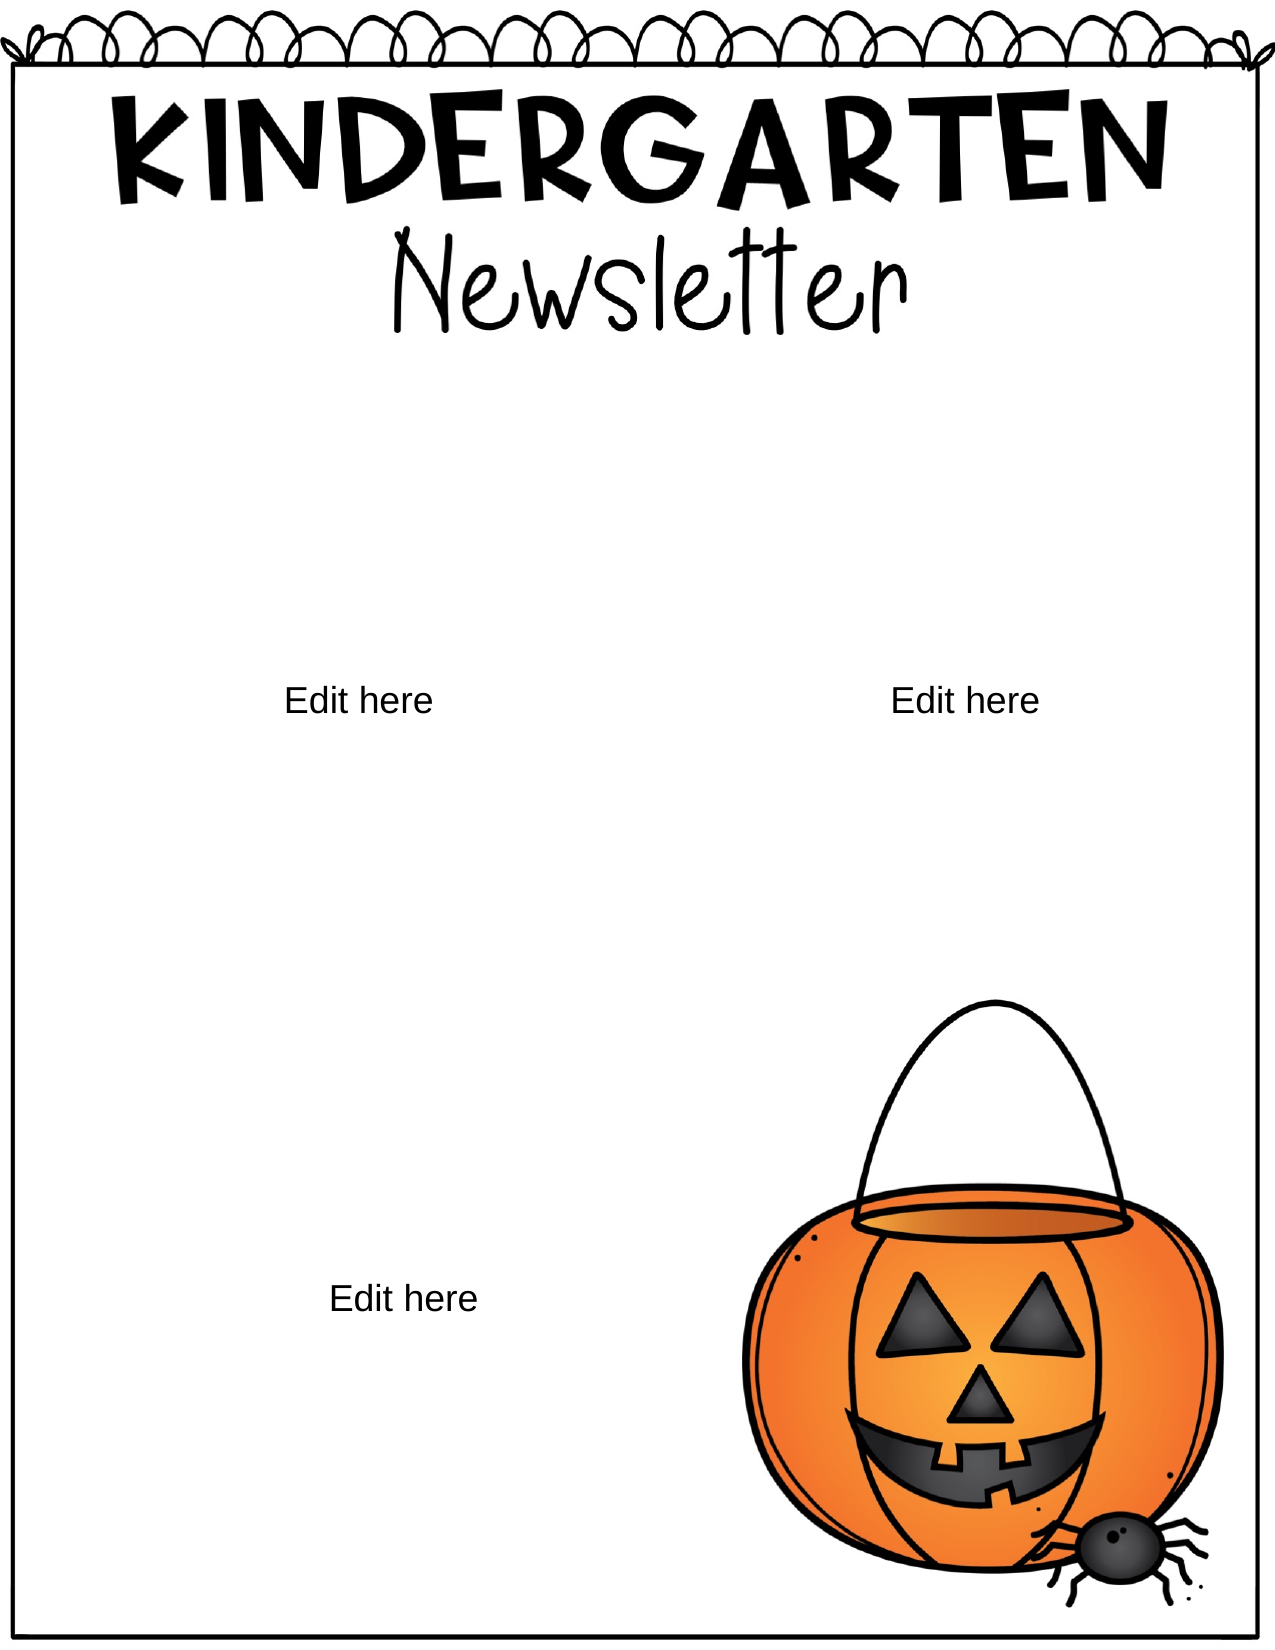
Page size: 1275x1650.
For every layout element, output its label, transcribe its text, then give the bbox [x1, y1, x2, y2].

picture [0, 0, 1275, 1650]
text_box Edit here [76, 1086, 731, 1507]
text_box Edit here [730, 488, 1200, 908]
text_box Edit here [76, 488, 642, 908]
